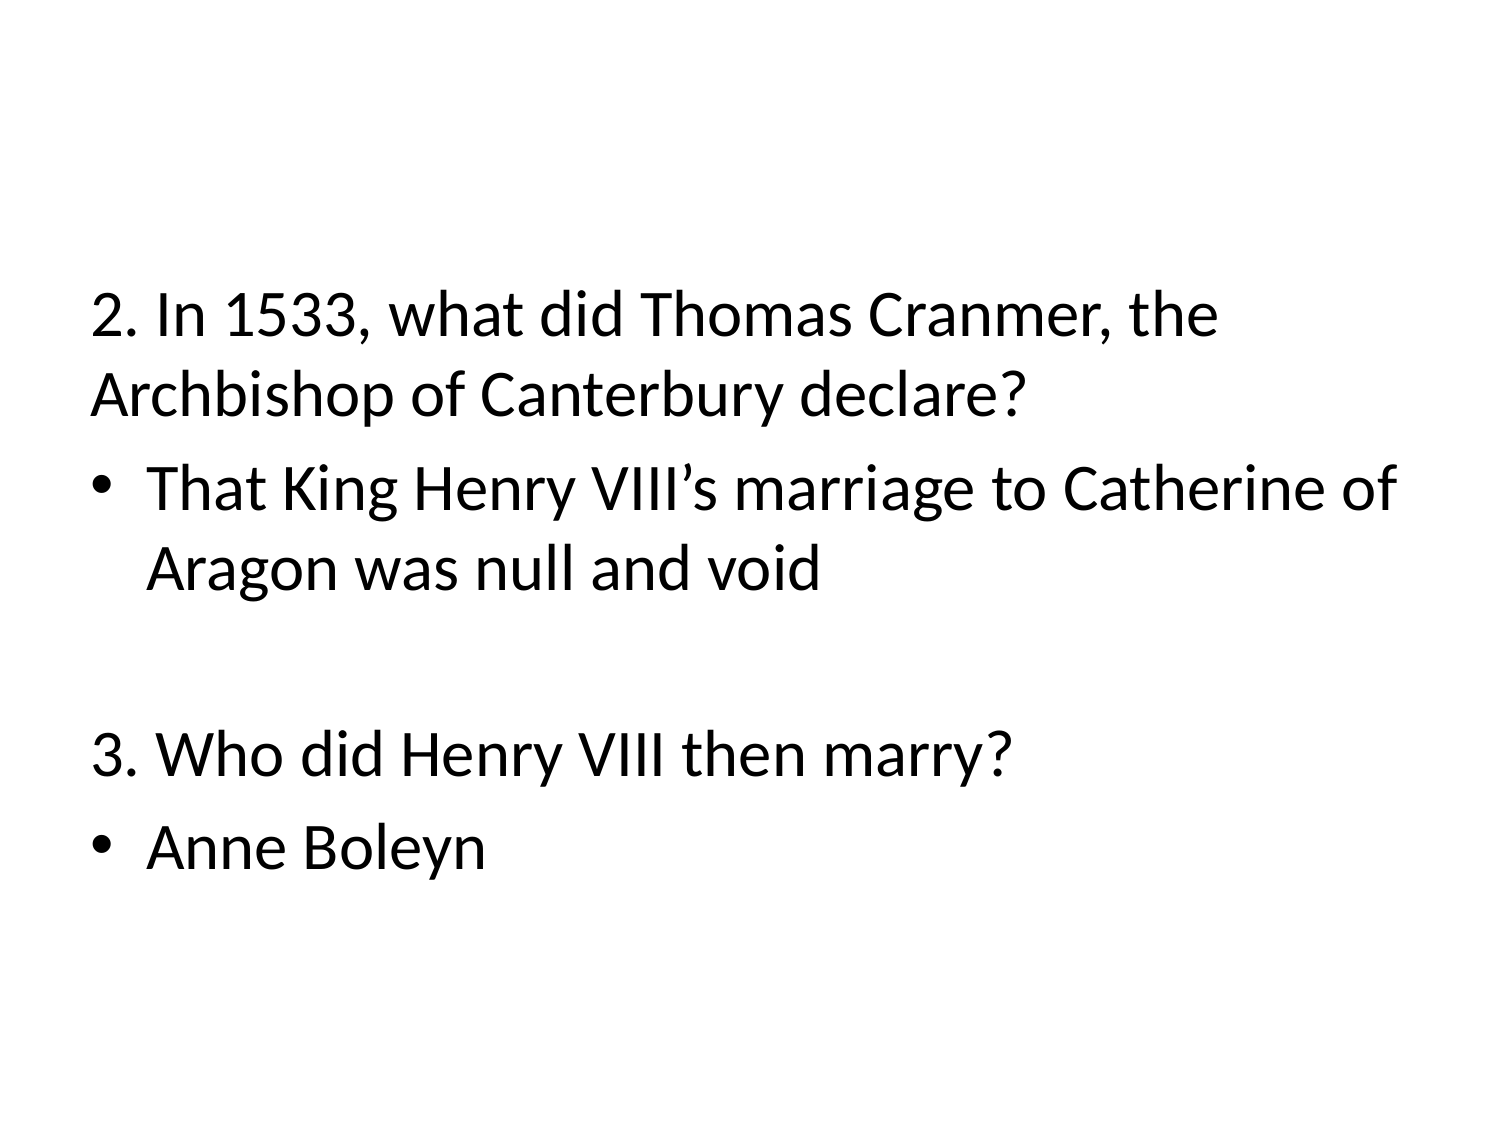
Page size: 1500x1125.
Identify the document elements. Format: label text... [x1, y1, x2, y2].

list 2. In 1533, what did Thomas Cranmer, the Archbishop of Canterbury declare? That King Henry VIII’s marriage to Catherine of Aragon was null and void 3. Who did Henry VIII then marry? Anne Boleyn [75, 262, 1425, 1005]
